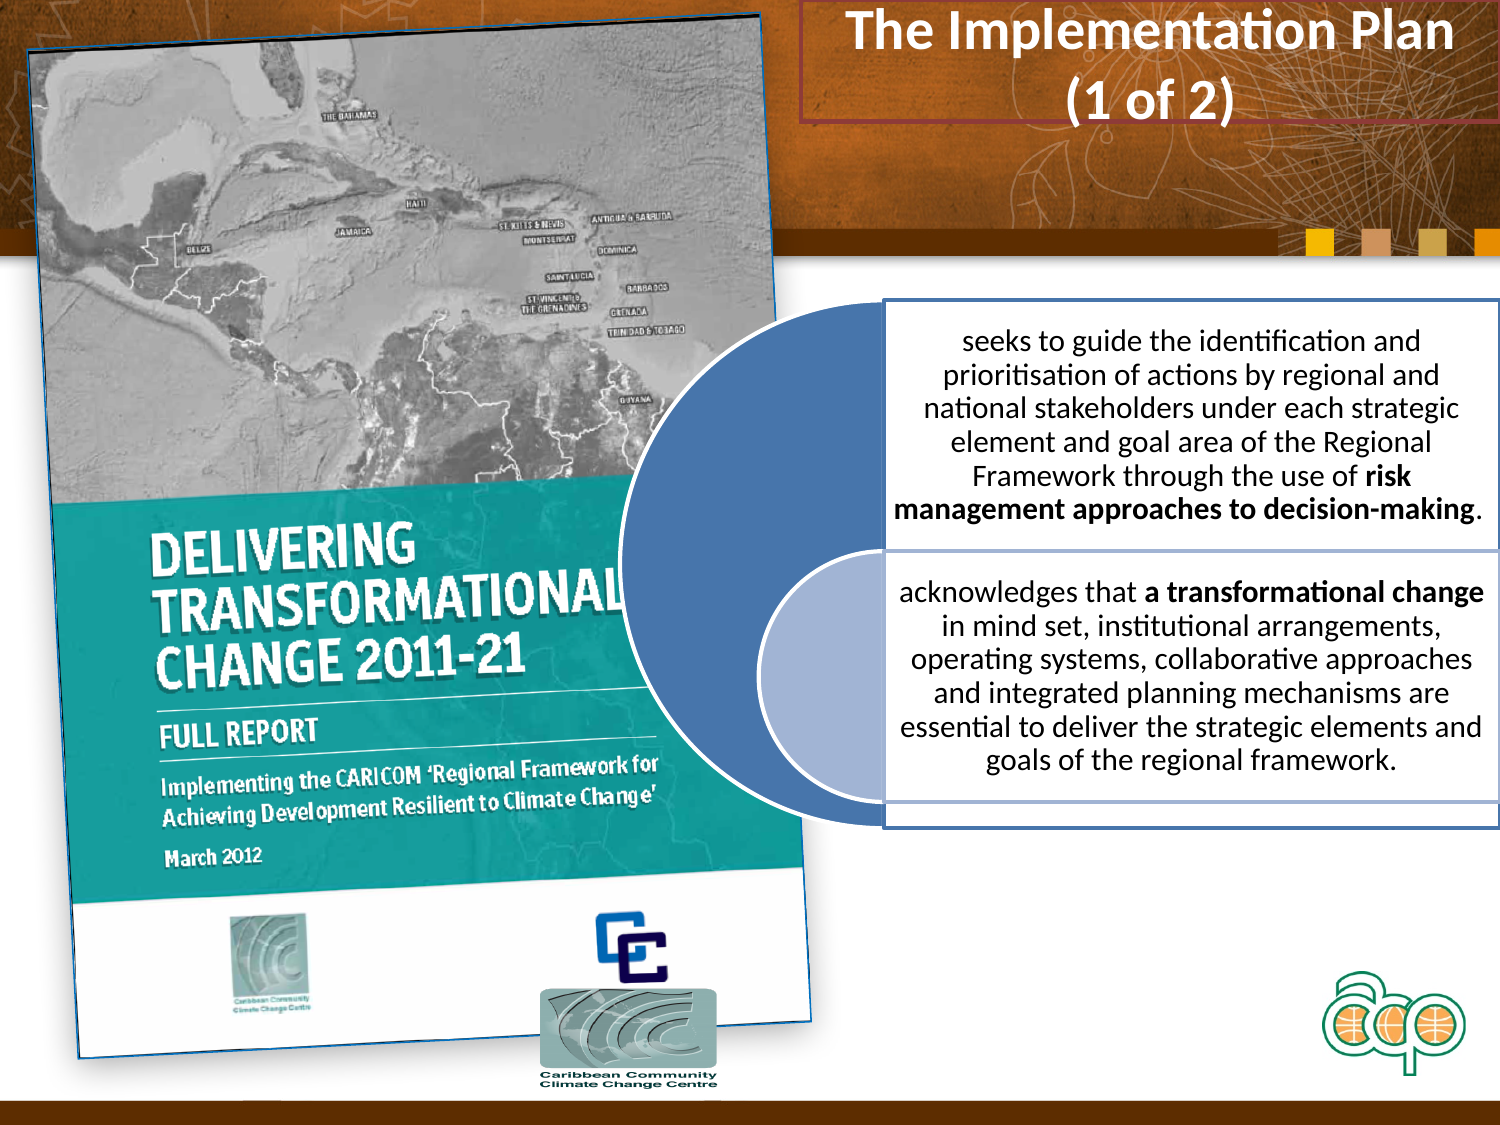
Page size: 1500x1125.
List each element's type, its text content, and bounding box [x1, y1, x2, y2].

picture [0, 0, 1500, 1125]
title The Implementation Plan (1 of 2) [799, 0, 1500, 124]
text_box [619, 199, 1500, 929]
